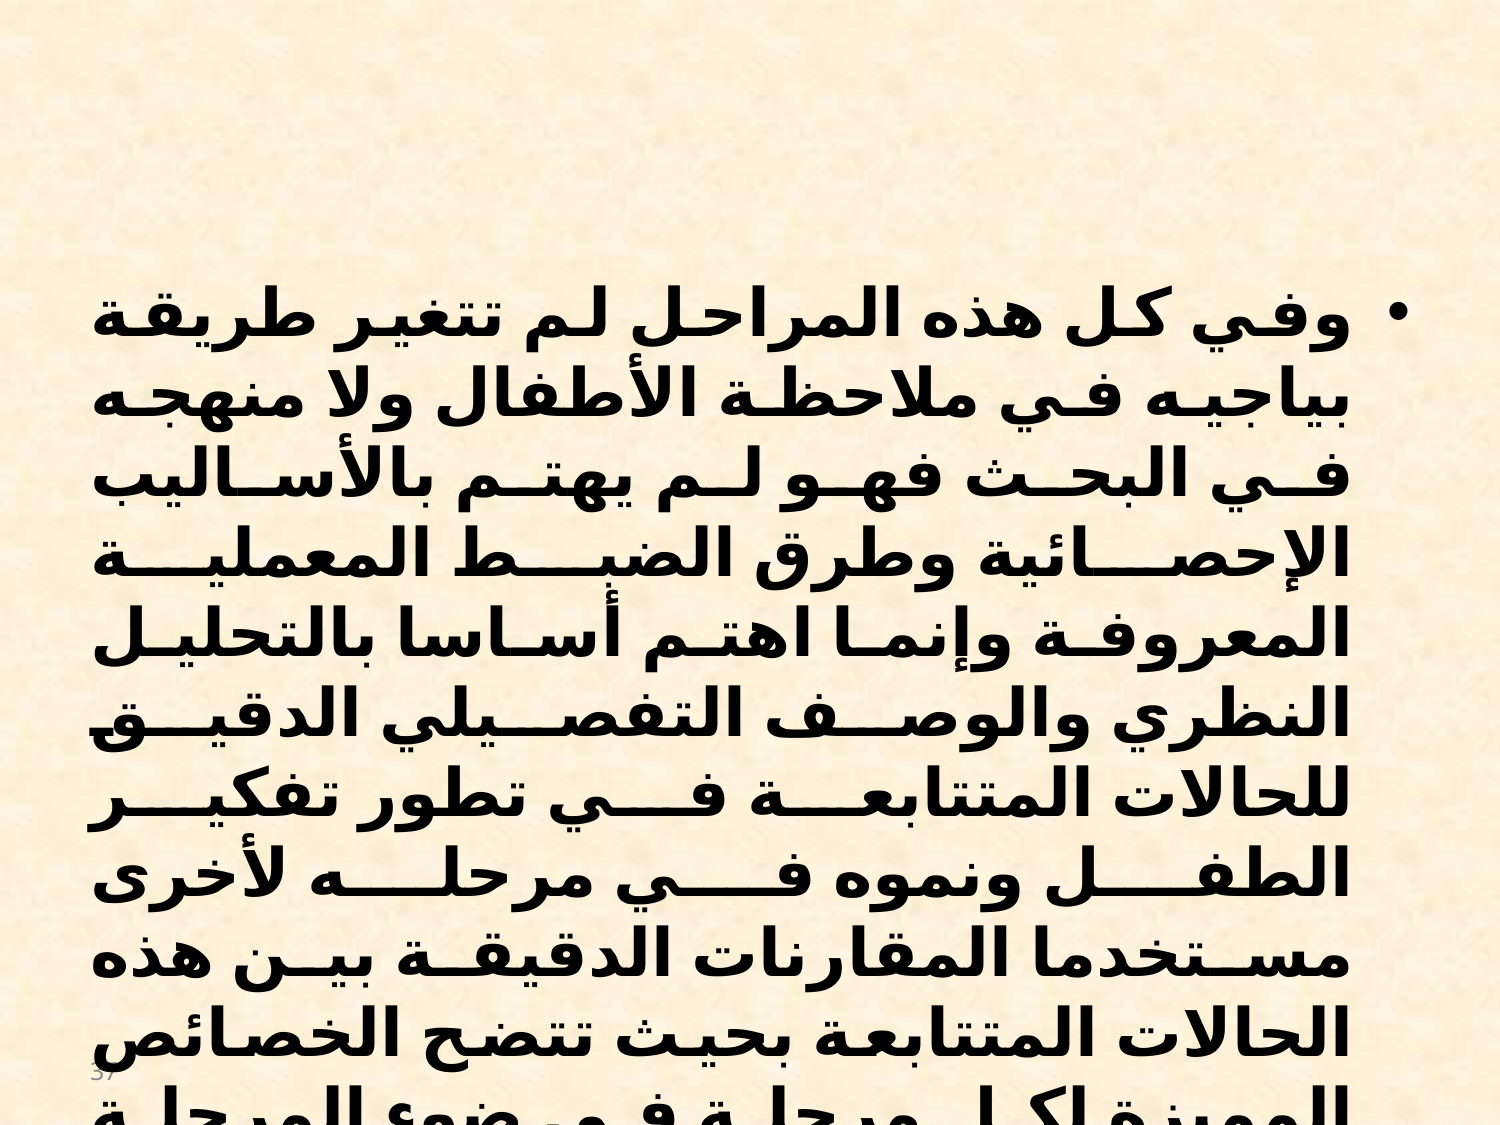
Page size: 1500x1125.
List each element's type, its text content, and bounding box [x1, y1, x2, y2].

picture [0, 0, 1500, 1125]
list وفي كل هذه المراحل لم تتغير طريقة بياجيه في ملاحظة الأطفال ولا منهجه في البحث فهو لم يهتم بالأساليب الإحصائية وطرق الضبط المعملية المعروفة وإنما اهتم أساسا بالتحليل النظري والوصف التفصيلي الدقيق للحالات المتتابعة في تطور تفكير الطفل ونموه في مرحله لأخرى مستخدما المقارنات الدقيقة بين هذه الحالات المتتابعة بحيث تتضح الخصائص المميزة لكل مرحلة في ضوء المرحلة السابقة عليها وذلك التي تتلوها. [75, 262, 1425, 1005]
slide_number 37 [75, 1042, 425, 1103]
